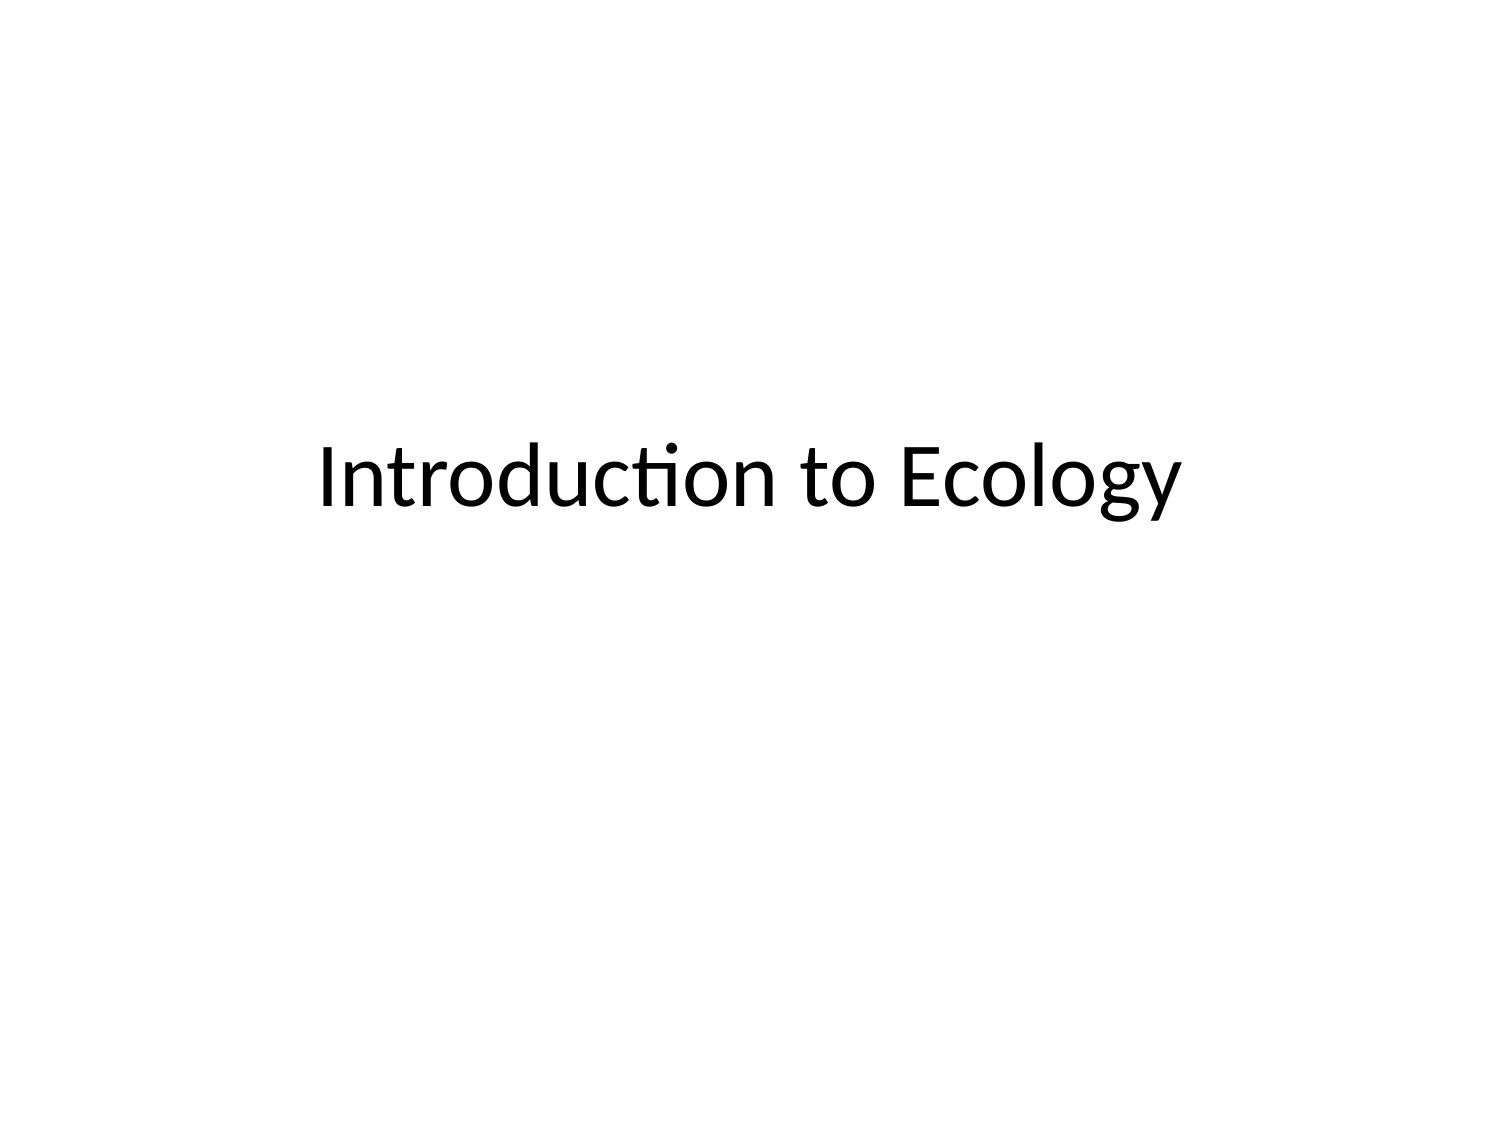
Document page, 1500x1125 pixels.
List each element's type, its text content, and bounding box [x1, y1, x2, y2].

title Introduction to Ecology [112, 349, 1388, 591]
